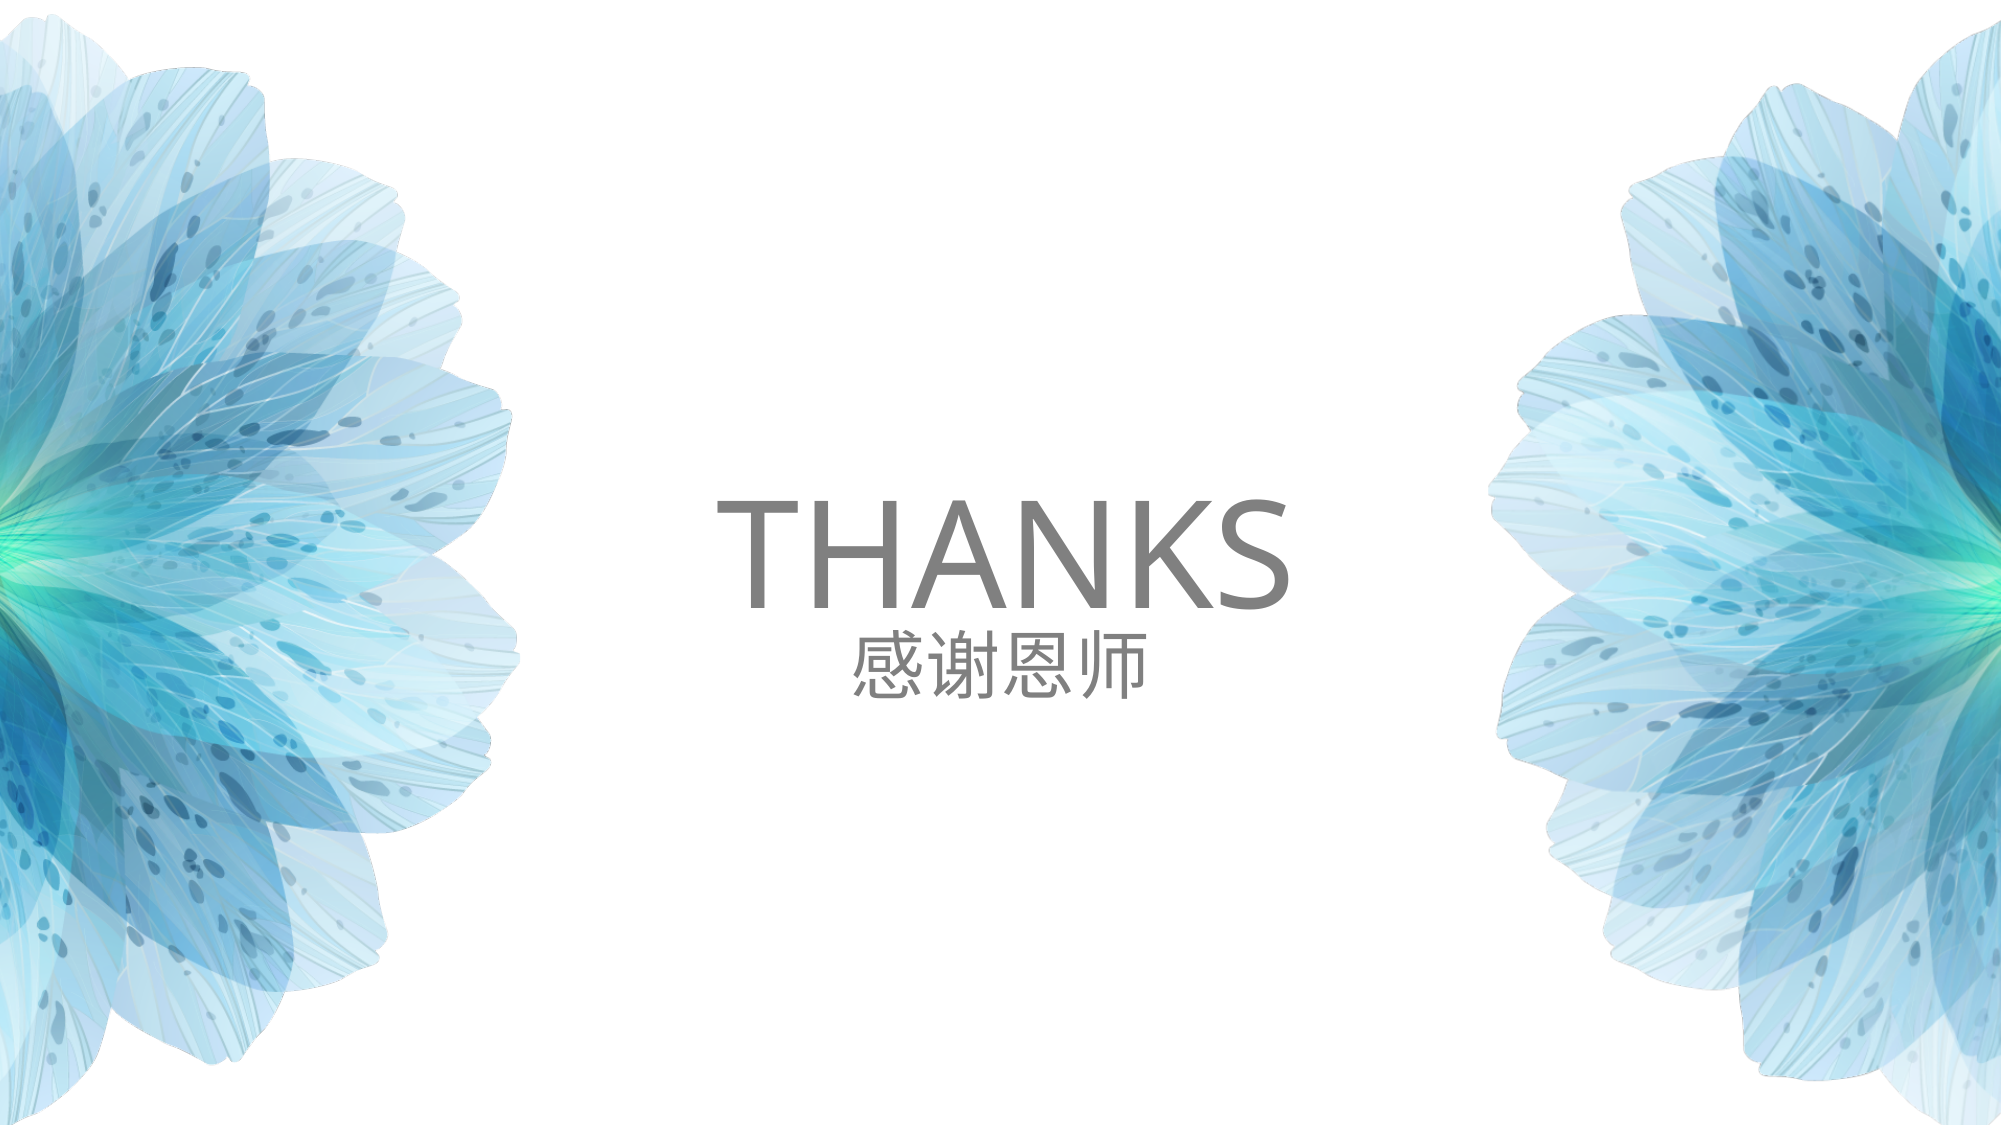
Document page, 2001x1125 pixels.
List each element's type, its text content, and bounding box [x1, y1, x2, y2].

picture [1487, 17, 2001, 1125]
text_box 感谢恩师 [775, 611, 1226, 716]
picture [0, 12, 521, 1125]
text_box THANKS [539, 451, 1474, 647]
